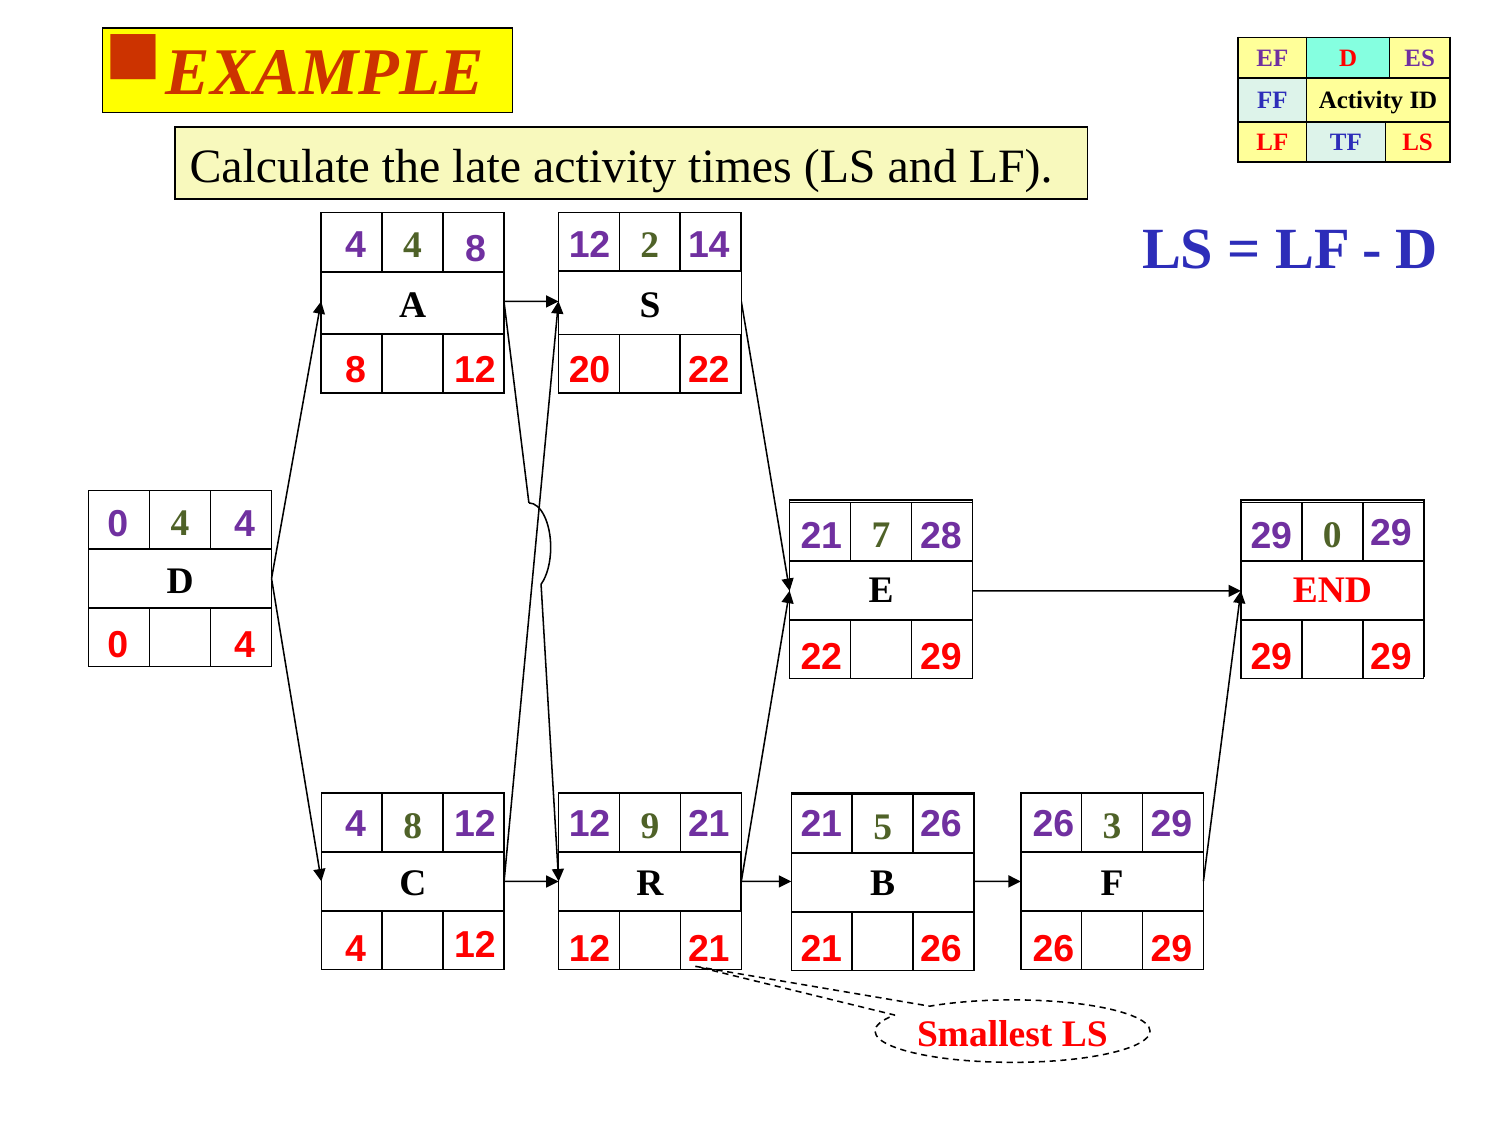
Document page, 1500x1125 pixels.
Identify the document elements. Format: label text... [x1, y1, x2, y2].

text_box Calculate the late activity times (LS and LF). [174, 126, 1088, 200]
text_box Smallest LS [751, 980, 1151, 1063]
table_cell Activity ID [1307, 79, 1449, 121]
text_box LS = LF - D [1052, 174, 1500, 288]
title Example [102, 27, 513, 113]
table_cell TF [1307, 123, 1385, 161]
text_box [88, 212, 1424, 971]
table_header D [1307, 38, 1389, 77]
table_cell FF [1239, 79, 1306, 121]
table_header ES [1390, 38, 1449, 77]
table_header EF [1239, 38, 1306, 77]
table_cell LS [1386, 123, 1449, 161]
table_cell LF [1239, 123, 1306, 161]
